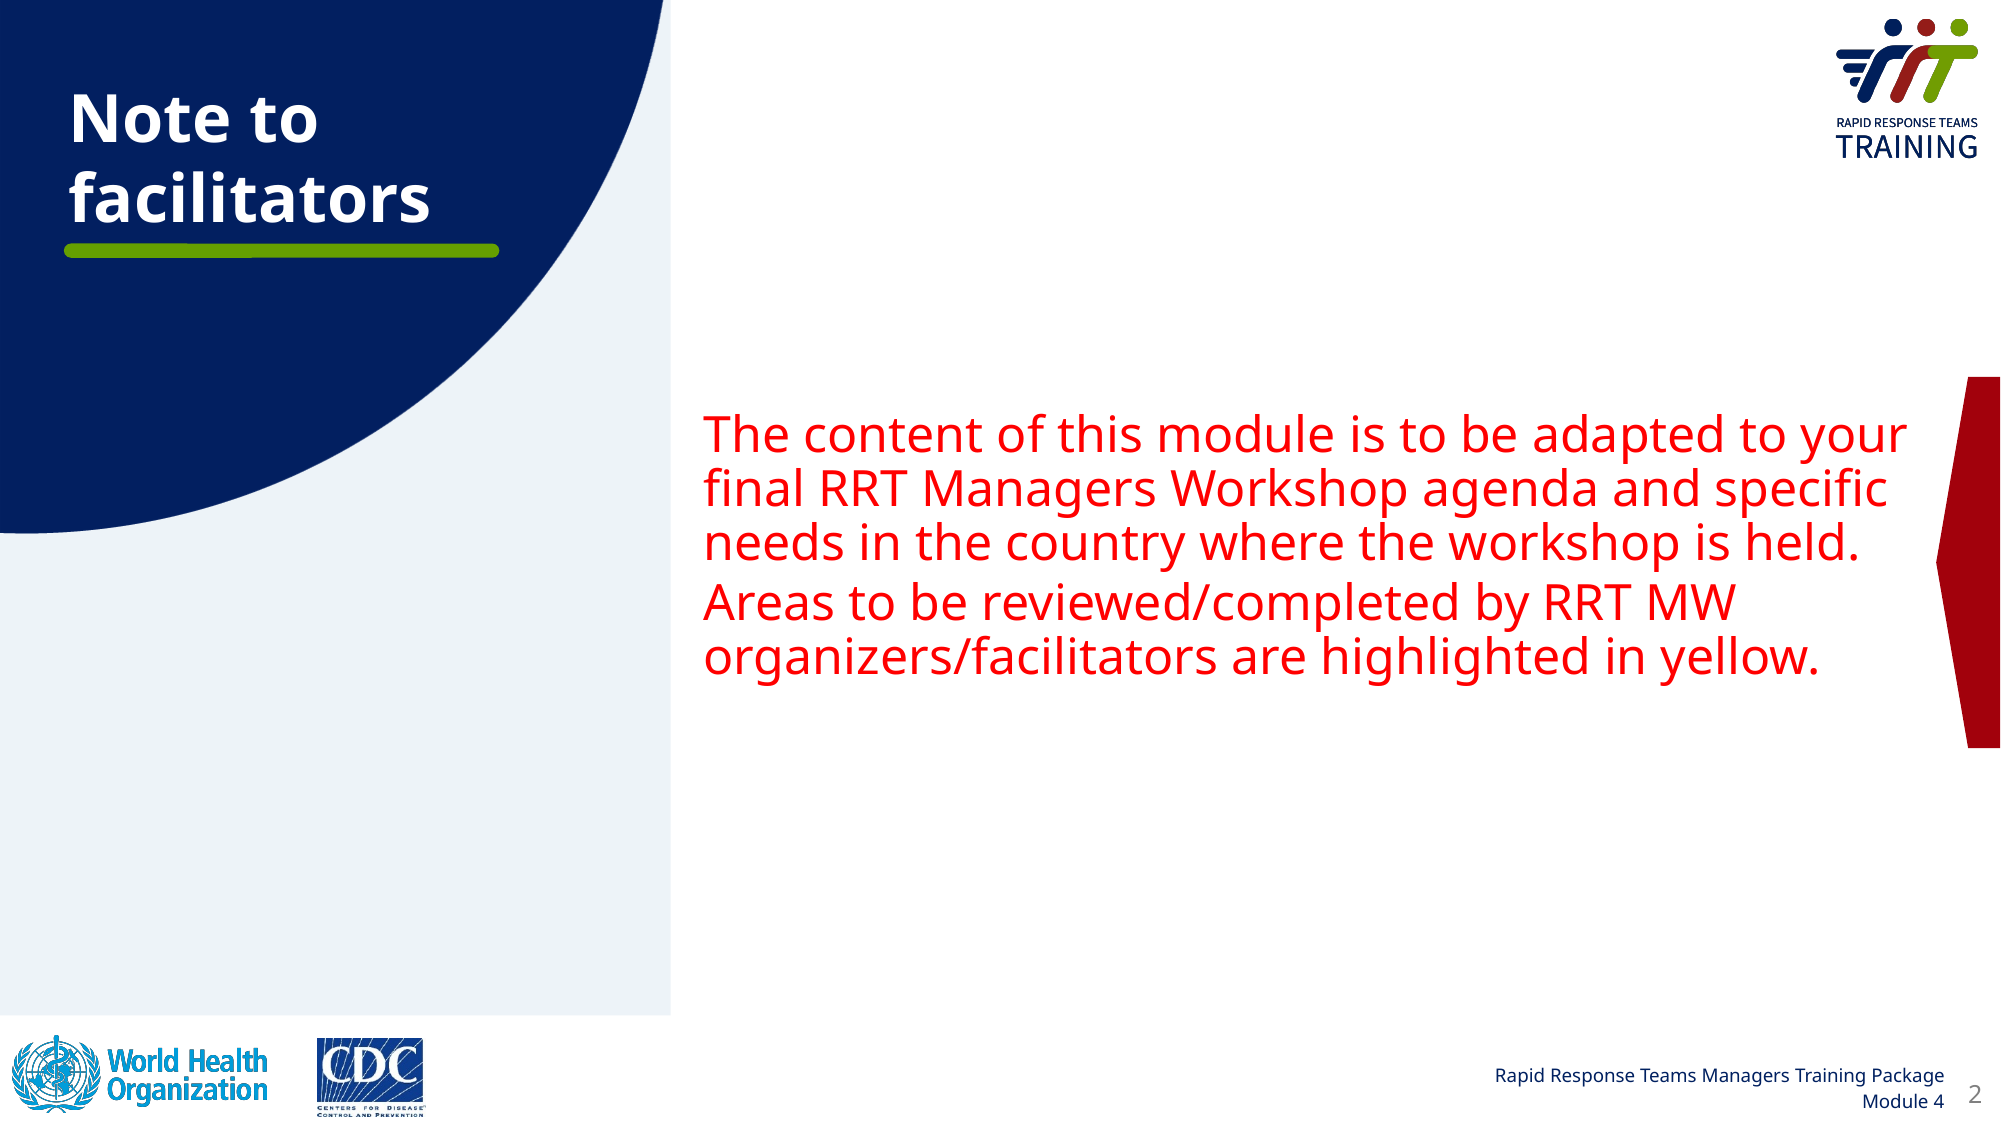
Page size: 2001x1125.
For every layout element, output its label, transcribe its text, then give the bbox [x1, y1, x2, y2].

picture [30, 1083, 37, 1091]
picture [0, 0, 670, 538]
picture [46, 1056, 54, 1062]
picture [12, 1035, 54, 1068]
picture [40, 1062, 47, 1070]
list The content of this module is to be adapted to your final RRT Managers Workshop agenda and specific needs in the country where the workshop is held. Areas to be reviewed/completed by RRT MW organizers/facilitators are highlighted in yellow. [695, 401, 1954, 724]
picture [34, 1054, 43, 1078]
picture [24, 1054, 36, 1087]
picture [59, 1035, 267, 1113]
picture [317, 1038, 426, 1117]
picture [1835, 19, 1978, 167]
picture [71, 1053, 90, 1091]
picture [22, 1062, 26, 1077]
picture [12, 1083, 48, 1113]
picture [50, 1108, 62, 1113]
text_box Note to facilitators [60, 68, 609, 244]
slide_number 2 [1953, 1070, 1985, 1124]
picture [36, 1088, 78, 1105]
